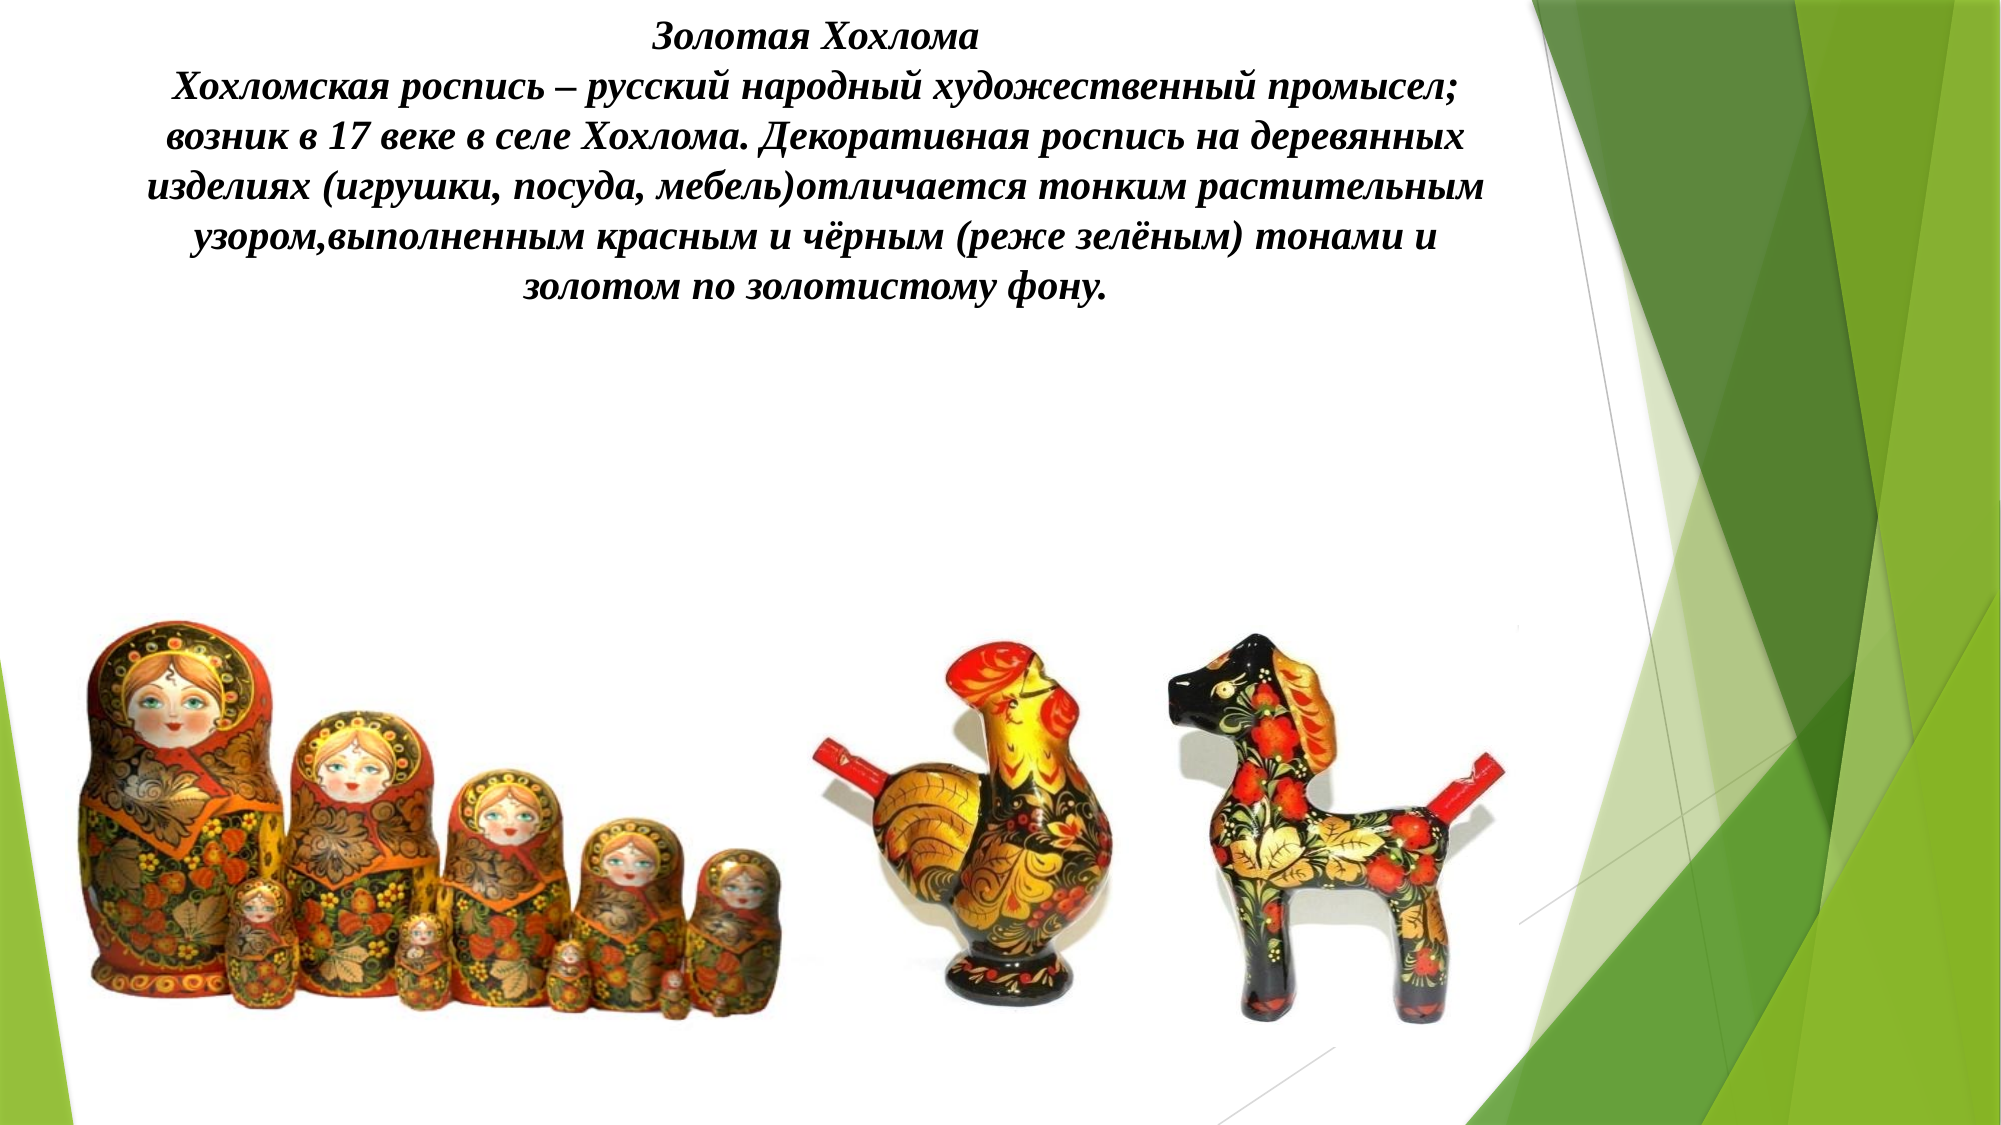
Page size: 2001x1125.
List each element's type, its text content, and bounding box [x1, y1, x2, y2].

title Золотая Хохлома Хохломская роспись – русский народный художественный промысел; возник в 17 веке в селе Хохлома. Декоративная роспись на деревянных изделиях (игрушки, посуда, мебель)отличается тонким растительным узором,выполненным красным и чёрным (реже зелёным) тонами и золотом по золотистому фону. [111, 0, 1522, 217]
picture [64, 612, 1519, 1048]
